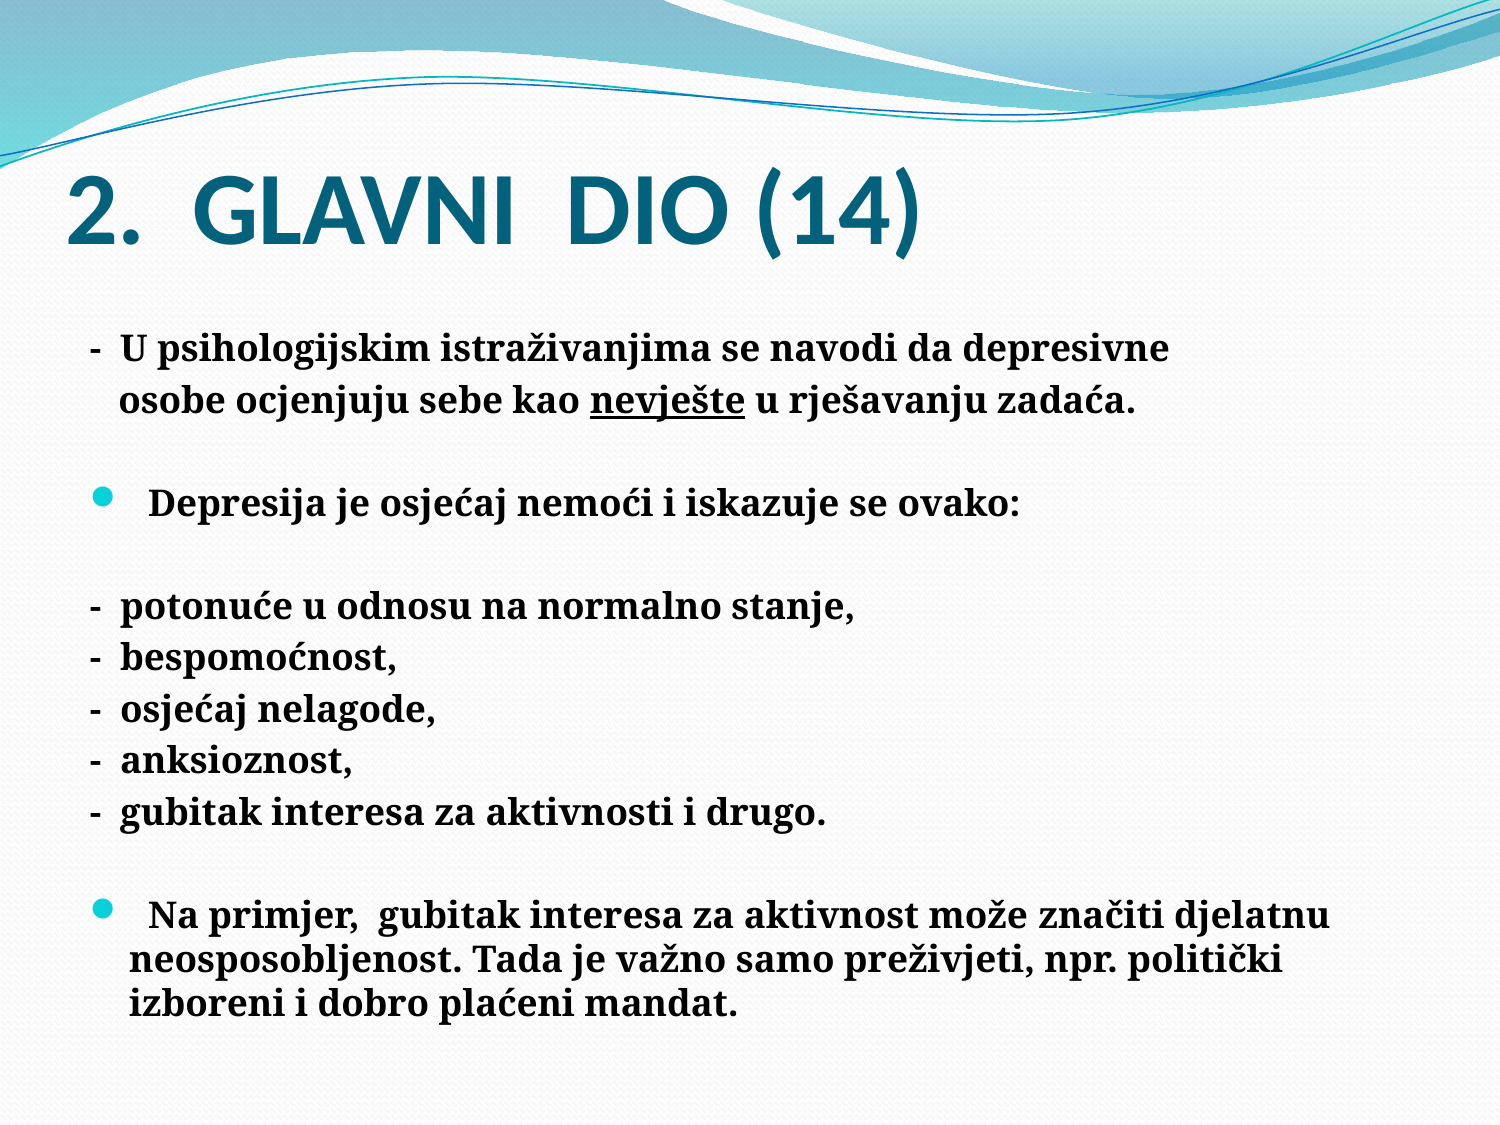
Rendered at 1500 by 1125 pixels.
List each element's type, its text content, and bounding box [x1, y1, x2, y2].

title 2. GLAVNI DIO (14) [64, 78, 1415, 266]
list - U psihologijskim istraživanjima se navodi da depresivne osobe ocjenjuju sebe kao nevješte u rješavanju zadaća. Depresija je osjećaj nemoći i iskazuje se ovako: - potonuće u odnosu na normalno stanje, - bespomoćnost, - osjećaj nelagode, - anksioznost, - gubitak interesa za aktivnosti i drugo. Na primjer, gubitak interesa za aktivnost može značiti djelatnu neosposobljenost. Tada je važno samo preživjeti, npr. politički izboreni i dobro plaćeni mandat. [75, 317, 1425, 1038]
